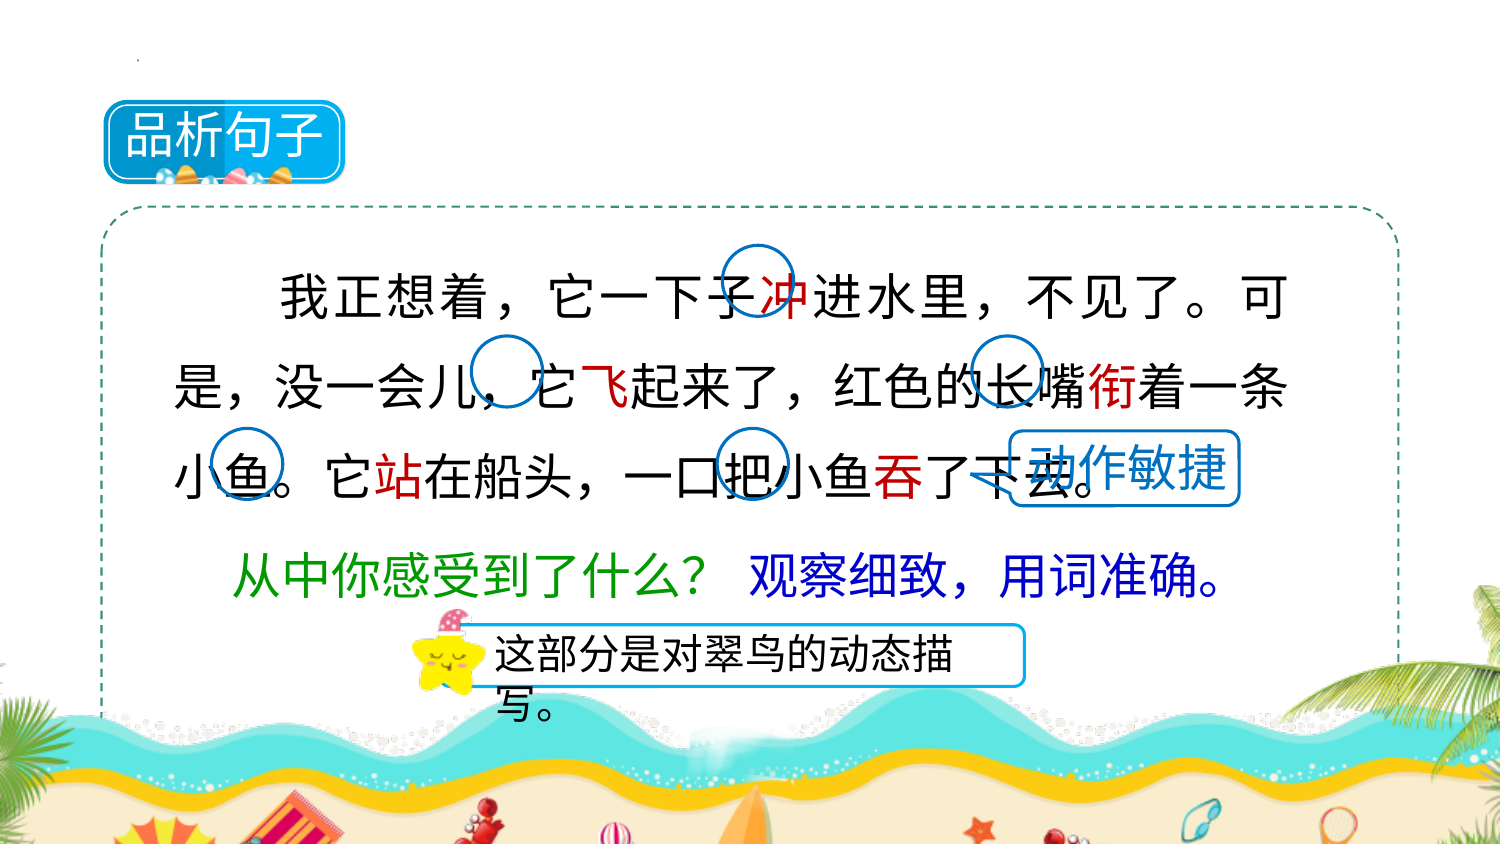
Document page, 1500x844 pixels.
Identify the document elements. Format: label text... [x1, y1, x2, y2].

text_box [103, 95, 345, 184]
text_box [471, 335, 543, 408]
text_box 我正想着，它一下子冲进水里，不见了。可是，没一会儿，它飞起来了，红色的长嘴衔着一条小鱼。它站在船头，一口把小鱼吞了下去。 [158, 227, 1305, 513]
text_box 观察细致，用词准确。 [760, 525, 1266, 585]
picture [0, 585, 1500, 844]
text_box [722, 245, 794, 317]
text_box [412, 609, 1050, 695]
text_box [100, 205, 1400, 585]
text_box 从中你感受到了什么？ [216, 525, 760, 585]
text_box [717, 428, 789, 500]
text_box [211, 428, 283, 500]
text_box [971, 335, 1044, 408]
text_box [1009, 428, 1354, 506]
